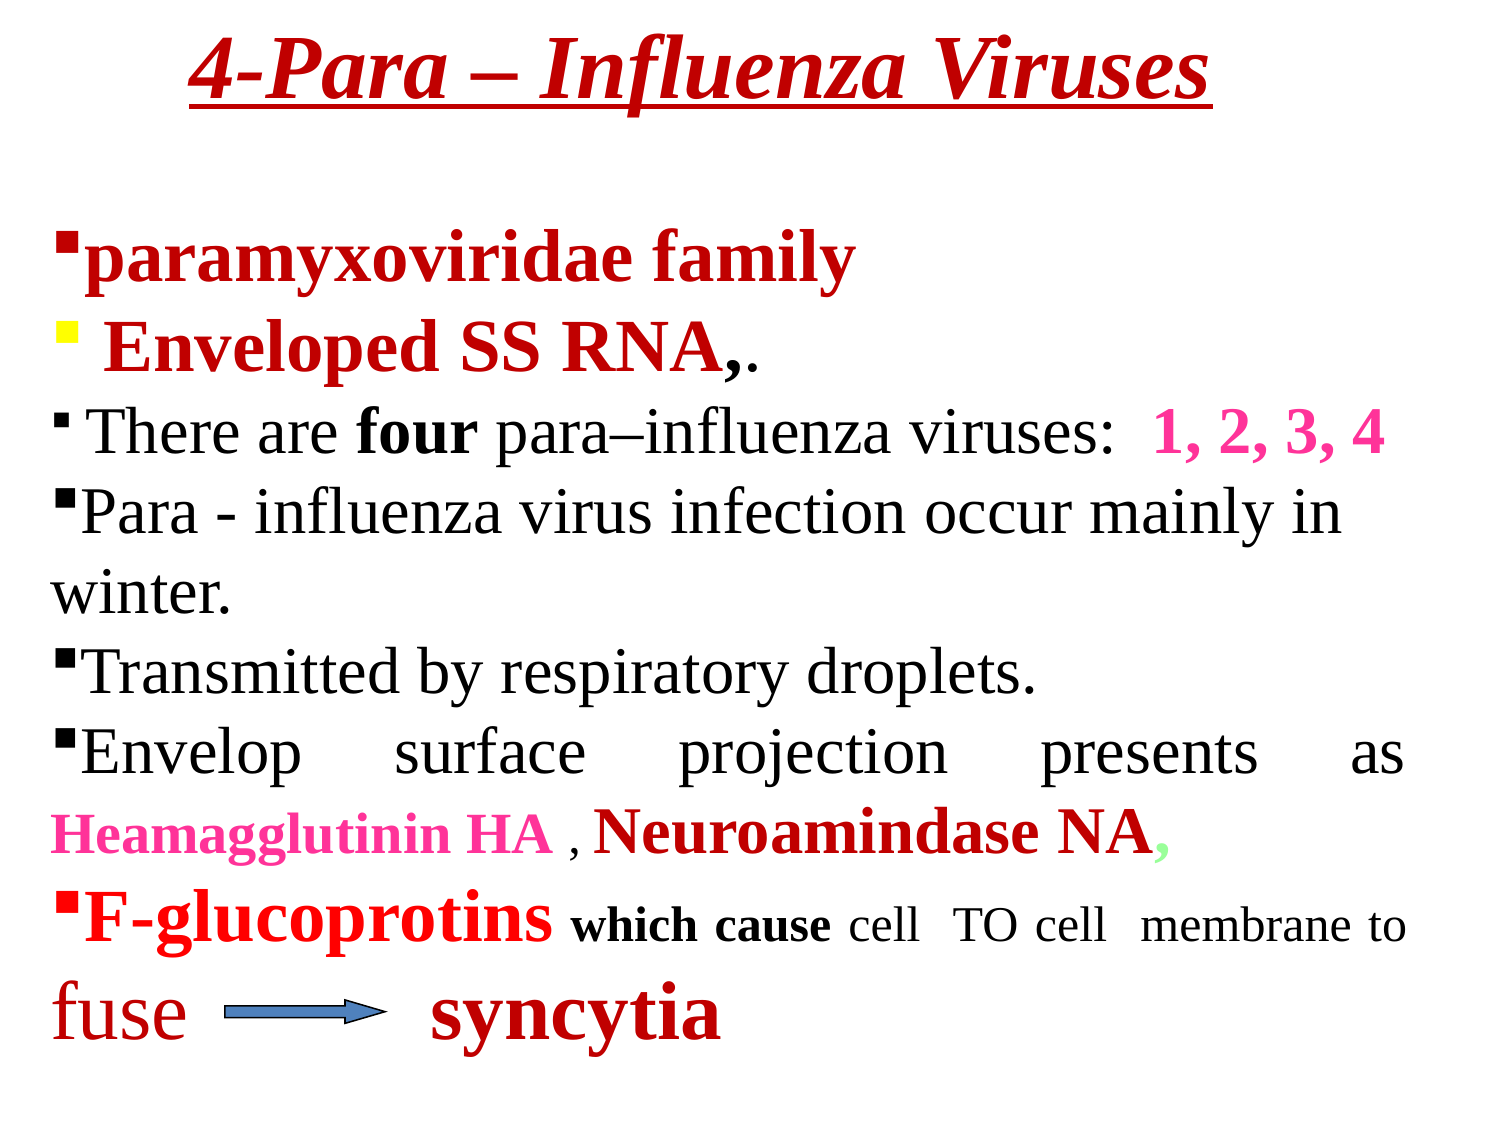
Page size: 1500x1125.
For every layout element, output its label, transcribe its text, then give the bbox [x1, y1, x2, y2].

text_box 4-Para – Influenza Viruses [37, 0, 1365, 125]
text_box [224, 999, 386, 1024]
text_box paramyxoviridae family Enveloped SS RNA,. There are four para–influenza viruses: 1, 2, 3, 4 Para - influenza virus infection occur mainly in winter. Transmitted by respiratory droplets. Envelop surface projection presents as Heamagglutinin HA , Neuroamindase NA, F-glucoprotins which cause cell TO cell membrane to fuse syncytia [35, 199, 1423, 1125]
